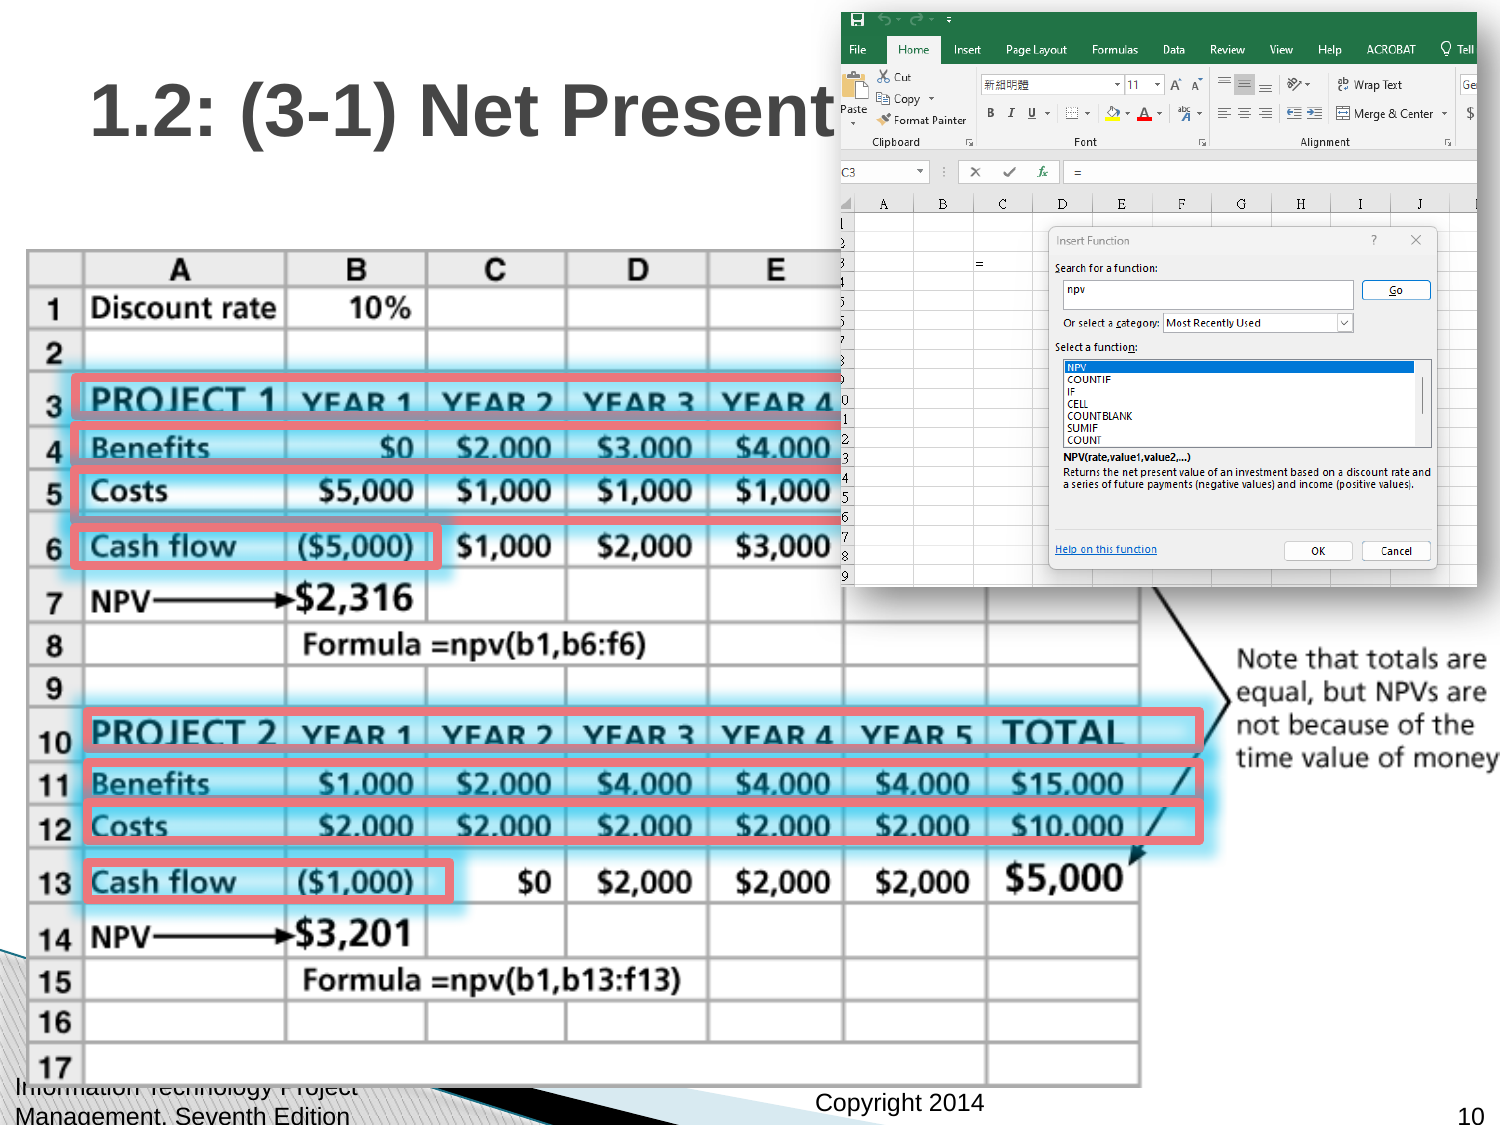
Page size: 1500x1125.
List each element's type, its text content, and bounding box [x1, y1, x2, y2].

footer Information Technology Project Management, Seventh Edition [0, 1077, 386, 1125]
picture [26, 12, 1500, 1088]
slide_number 10 [1412, 1097, 1500, 1125]
title 1.2: (3-1) Net Present Value Example [75, 12, 837, 200]
